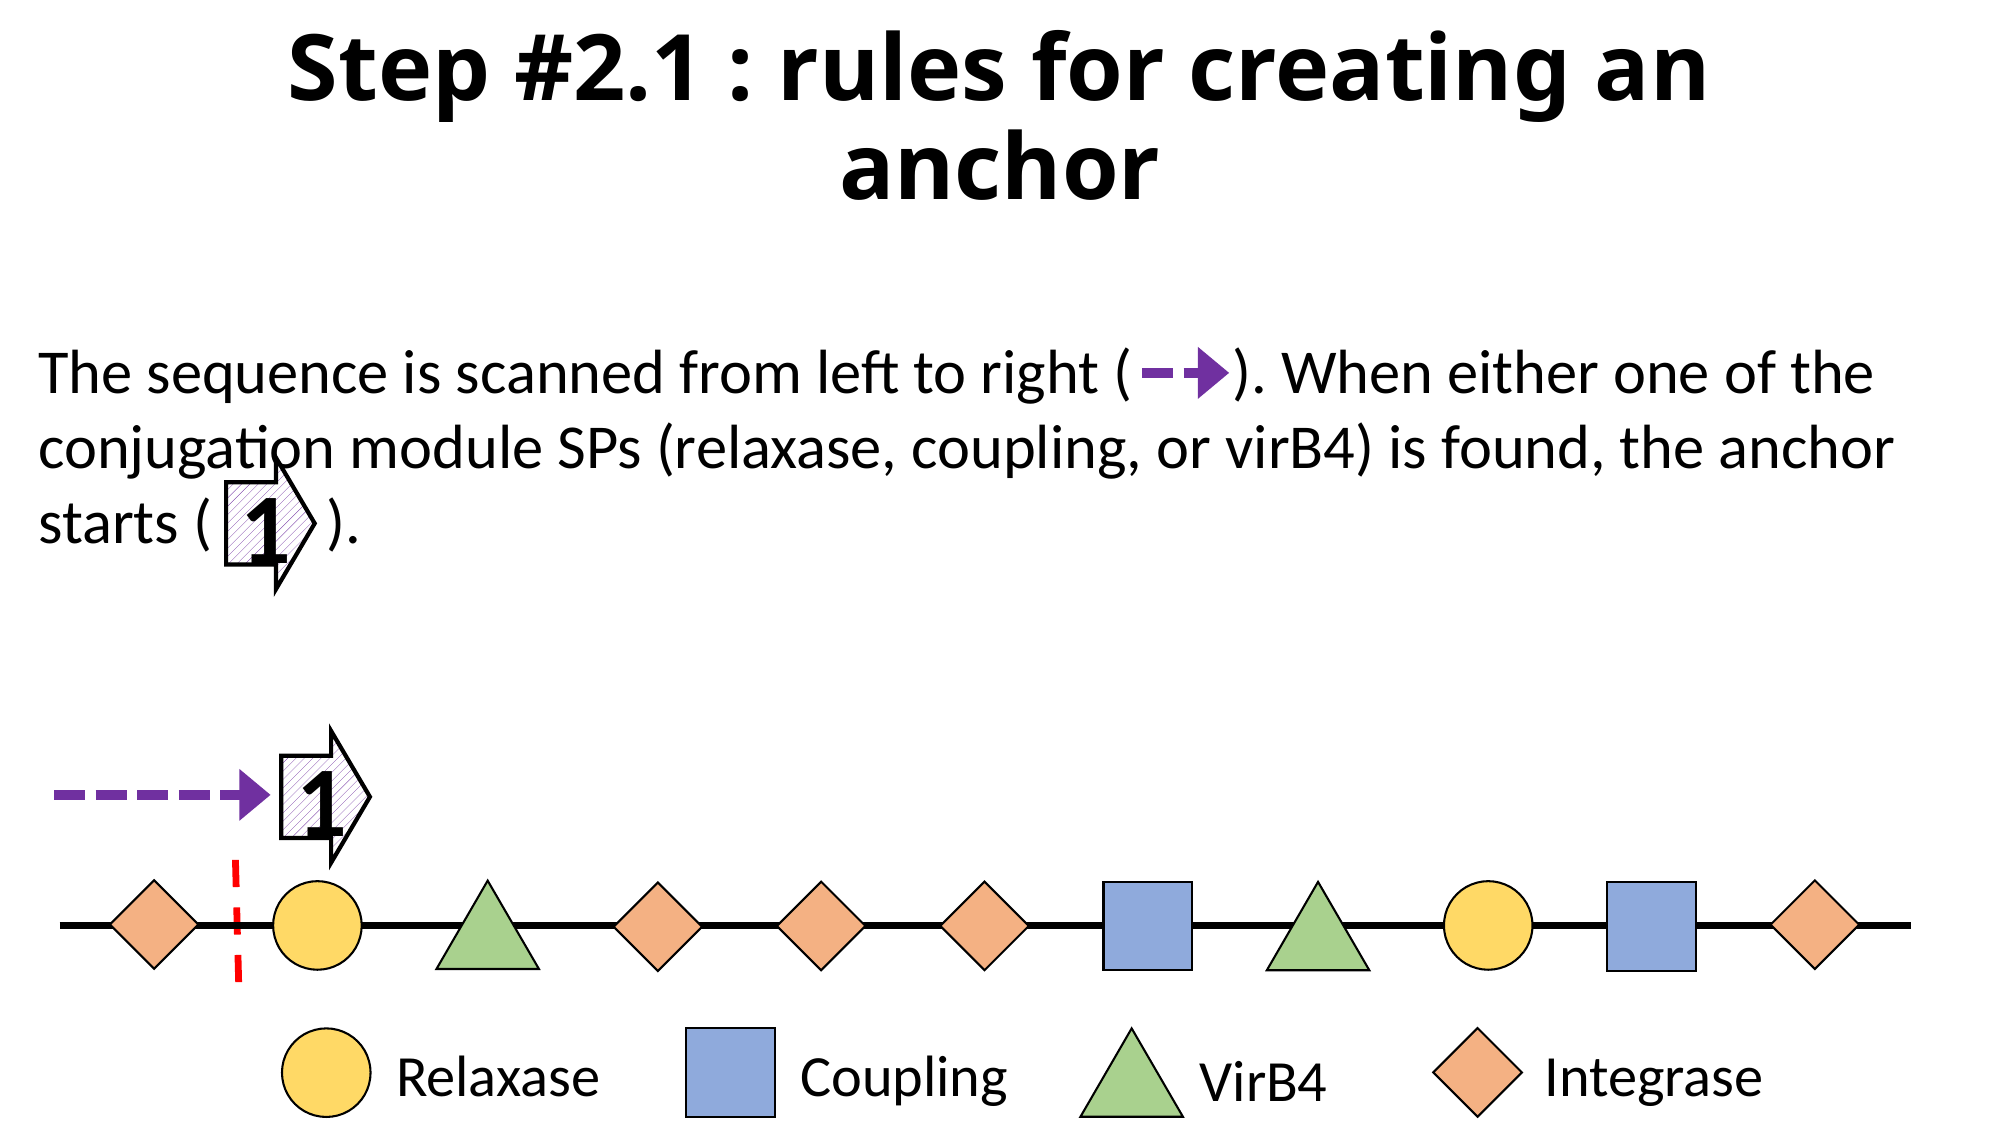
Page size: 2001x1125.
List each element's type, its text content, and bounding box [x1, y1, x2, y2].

text_box [1265, 926, 1372, 972]
text_box Relaxase [381, 1039, 661, 1125]
text_box [612, 926, 704, 973]
text_box [272, 880, 363, 925]
text_box Coupling [785, 1039, 1065, 1125]
text_box [1291, 879, 1345, 925]
text_box [776, 880, 866, 925]
title Step #2.1 : rules for creating an anchor [137, 0, 1863, 240]
text_box [1102, 881, 1193, 925]
text_box VirB4 [1184, 1043, 1464, 1125]
text_box [775, 926, 867, 972]
text_box [280, 1027, 372, 1119]
text_box [613, 880, 702, 925]
text_box Integrase [1529, 1039, 1809, 1125]
text_box [434, 926, 541, 971]
text_box [1442, 926, 1534, 971]
text_box [109, 926, 199, 971]
list The sequence is scanned from left to right ( ). When either one of the conjugation module SPs (relaxase, coupling, or virB4) is found, the anchor starts ( ). [23, 323, 2000, 588]
text_box [1606, 881, 1697, 925]
text_box [1442, 880, 1534, 925]
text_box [235, 926, 239, 993]
text_box [1770, 926, 1860, 971]
text_box [685, 1027, 776, 1118]
text_box [938, 926, 1031, 972]
text_box [1078, 1026, 1184, 1118]
text_box [272, 926, 363, 971]
text_box [1102, 926, 1193, 971]
text_box [108, 878, 200, 925]
text_box [939, 880, 1030, 925]
text_box [460, 878, 515, 925]
text_box [1769, 878, 1861, 925]
text_box [1606, 926, 1697, 972]
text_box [235, 859, 239, 925]
text_box [1461, 1026, 1524, 1119]
text_box 1 [280, 727, 372, 867]
text_box 1 [225, 453, 316, 594]
